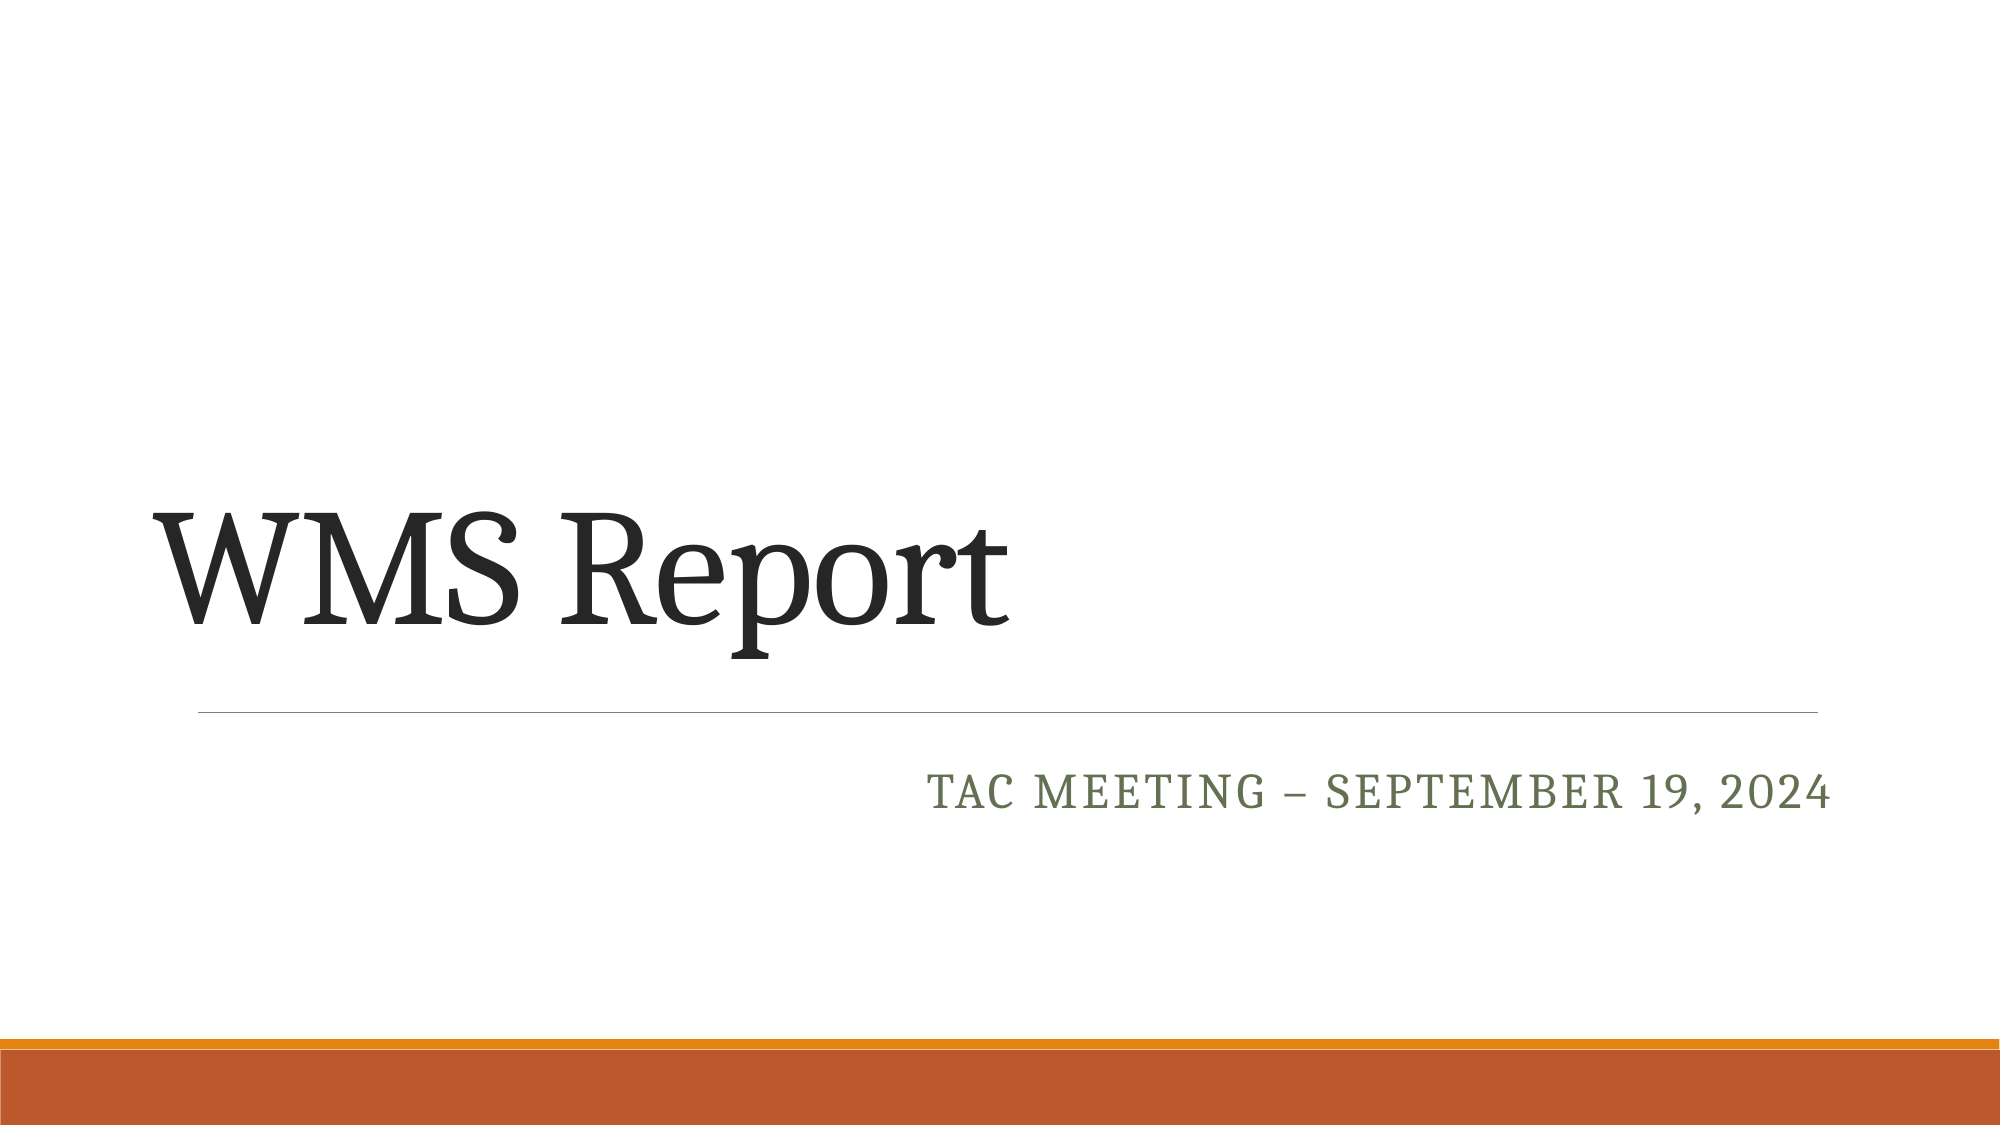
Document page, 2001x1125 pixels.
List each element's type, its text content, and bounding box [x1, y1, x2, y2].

subtitle TAC Meeting – September 19, 2024 [667, 757, 1862, 946]
title WMS Report [137, 179, 1861, 667]
